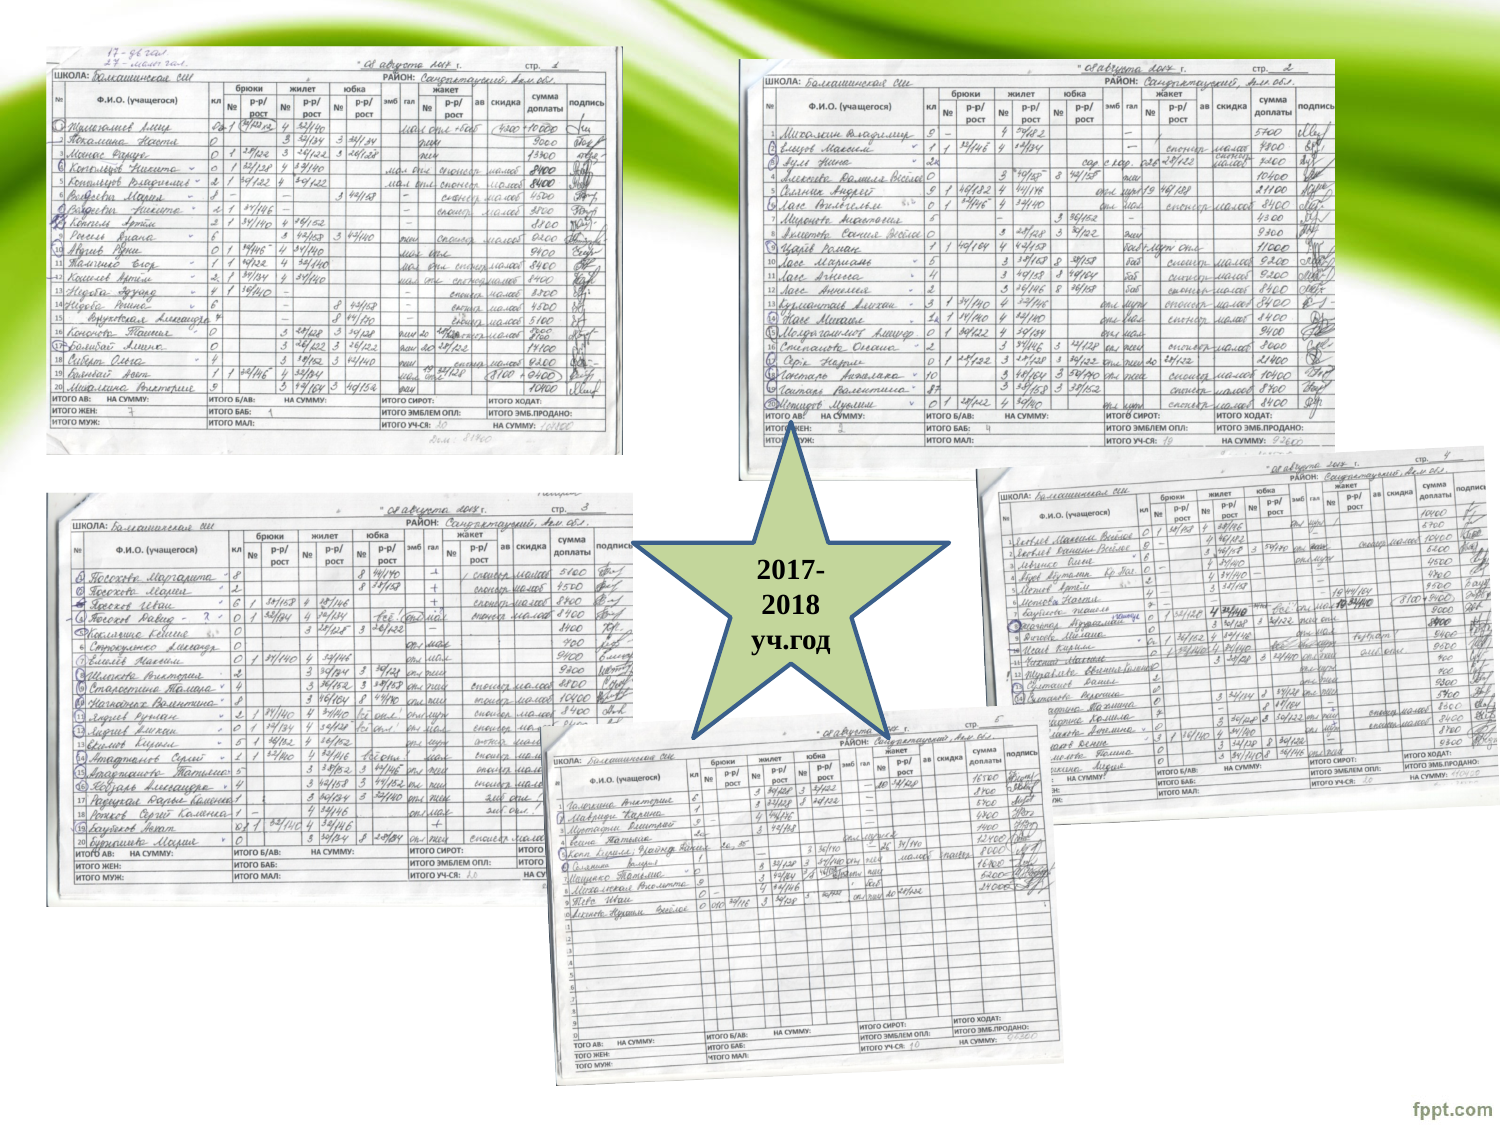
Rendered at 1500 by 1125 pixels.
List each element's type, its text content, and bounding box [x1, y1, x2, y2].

text_box 2017-2018 уч.год [630, 419, 909, 638]
picture [0, 0, 1500, 1125]
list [825, 0, 1248, 568]
